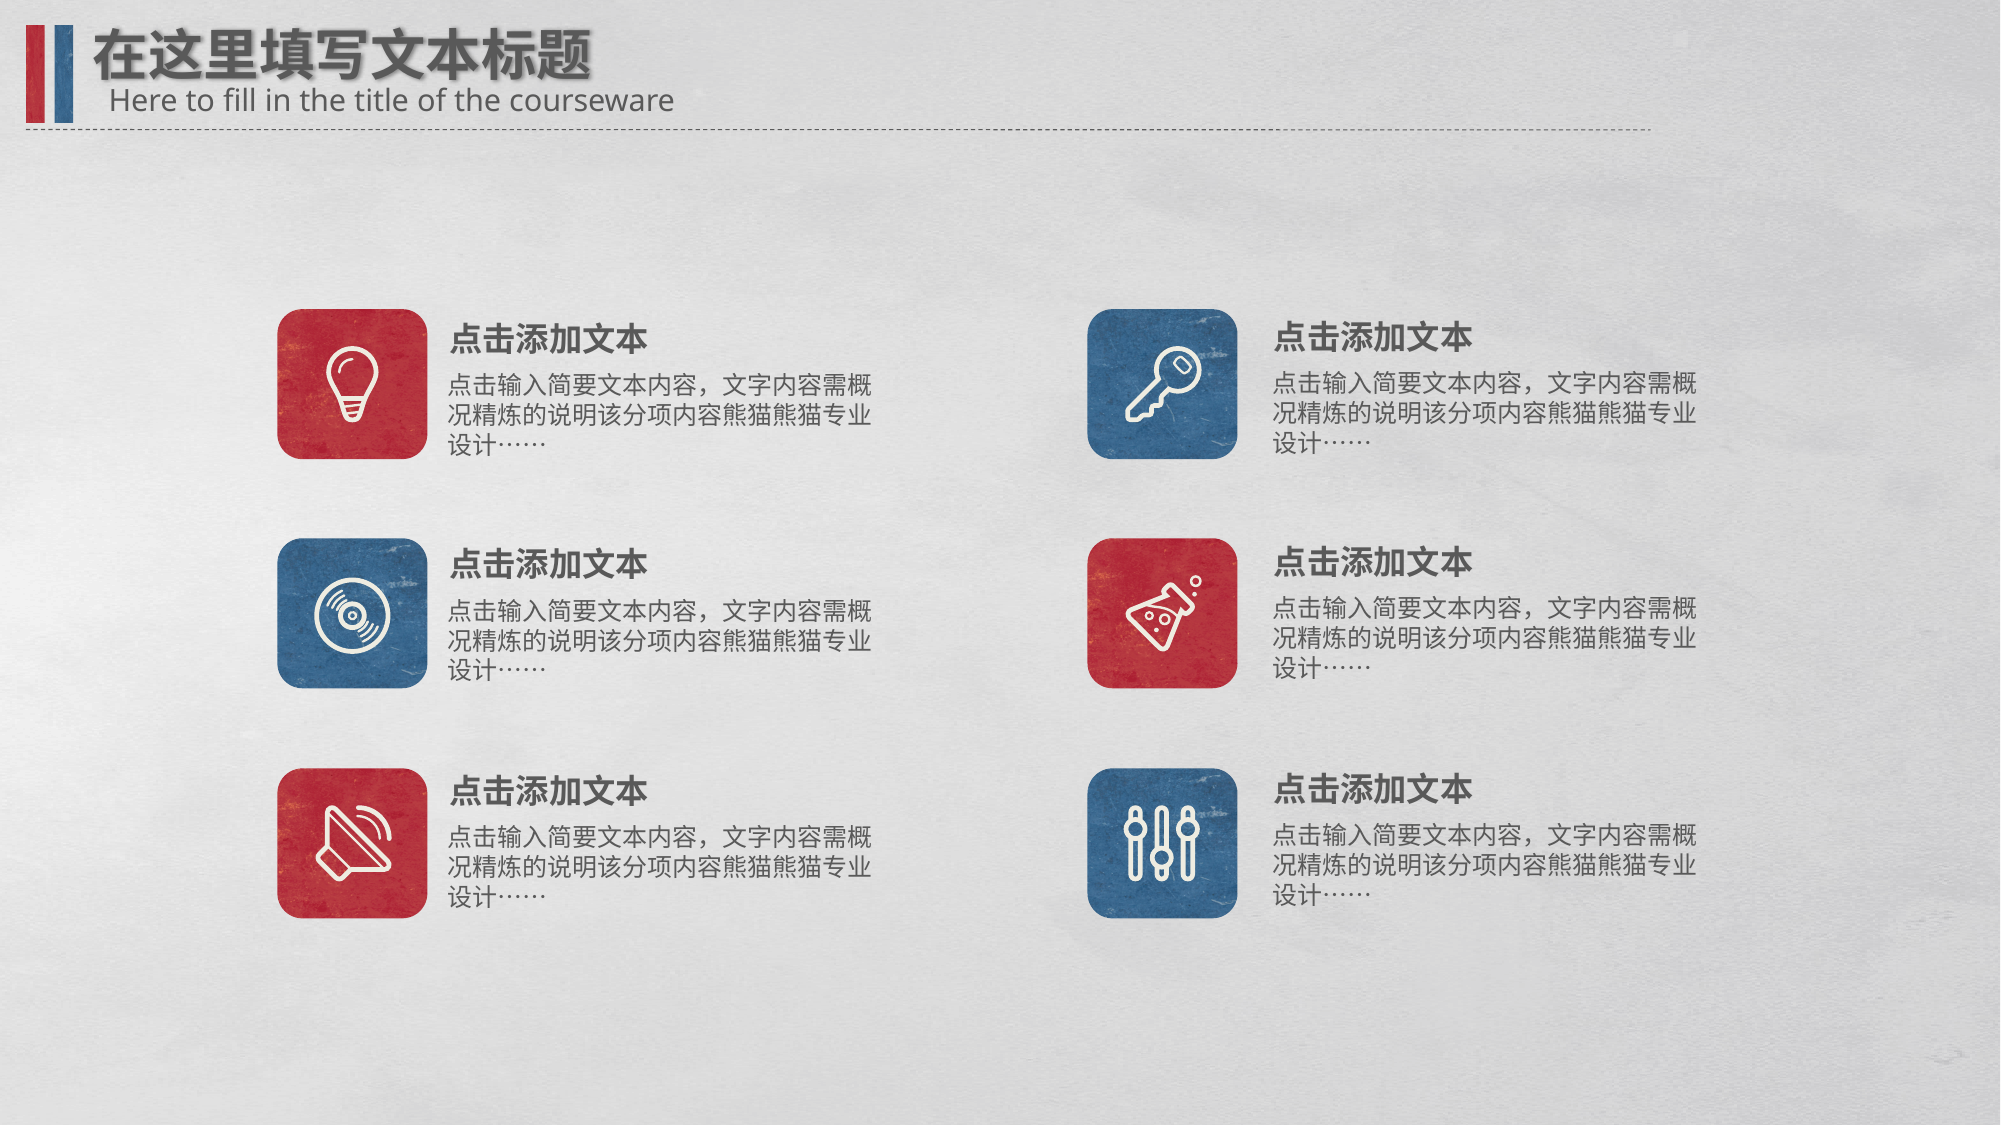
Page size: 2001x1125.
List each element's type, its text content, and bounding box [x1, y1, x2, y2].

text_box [1087, 309, 1238, 460]
text_box 点击输入简要文本内容，文字内容需概况精炼的说明该分项内容熊猫熊猫专业设计…… [1257, 812, 1714, 917]
text_box 点击添加文本 [434, 762, 664, 814]
text_box 点击添加文本 [1259, 308, 1489, 359]
text_box 点击输入简要文本内容，文字内容需概况精炼的说明该分项内容熊猫熊猫专业设计…… [433, 587, 890, 693]
text_box [54, 25, 74, 124]
text_box 点击输入简要文本内容，文字内容需概况精炼的说明该分项内容熊猫熊猫专业设计…… [433, 362, 890, 467]
picture [0, 0, 2001, 1125]
text_box 点击输入简要文本内容，文字内容需概况精炼的说明该分项内容熊猫熊猫专业设计…… [1257, 585, 1714, 691]
text_box 点击添加文本 [1259, 533, 1489, 585]
text_box 在这里填写文本标题 [78, 12, 787, 95]
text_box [277, 309, 428, 460]
text_box 点击输入简要文本内容，文字内容需概况精炼的说明该分项内容熊猫熊猫专业设计…… [1257, 359, 1714, 465]
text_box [1087, 768, 1238, 919]
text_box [277, 768, 428, 919]
text_box 点击添加文本 [434, 536, 664, 587]
text_box 点击添加文本 [1259, 760, 1489, 812]
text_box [277, 538, 428, 689]
text_box 点击添加文本 [434, 310, 664, 362]
text_box Here to fill in the title of the courseware [93, 73, 690, 125]
text_box [25, 25, 46, 124]
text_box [1087, 538, 1238, 689]
text_box 点击输入简要文本内容，文字内容需概况精炼的说明该分项内容熊猫熊猫专业设计…… [433, 814, 890, 919]
